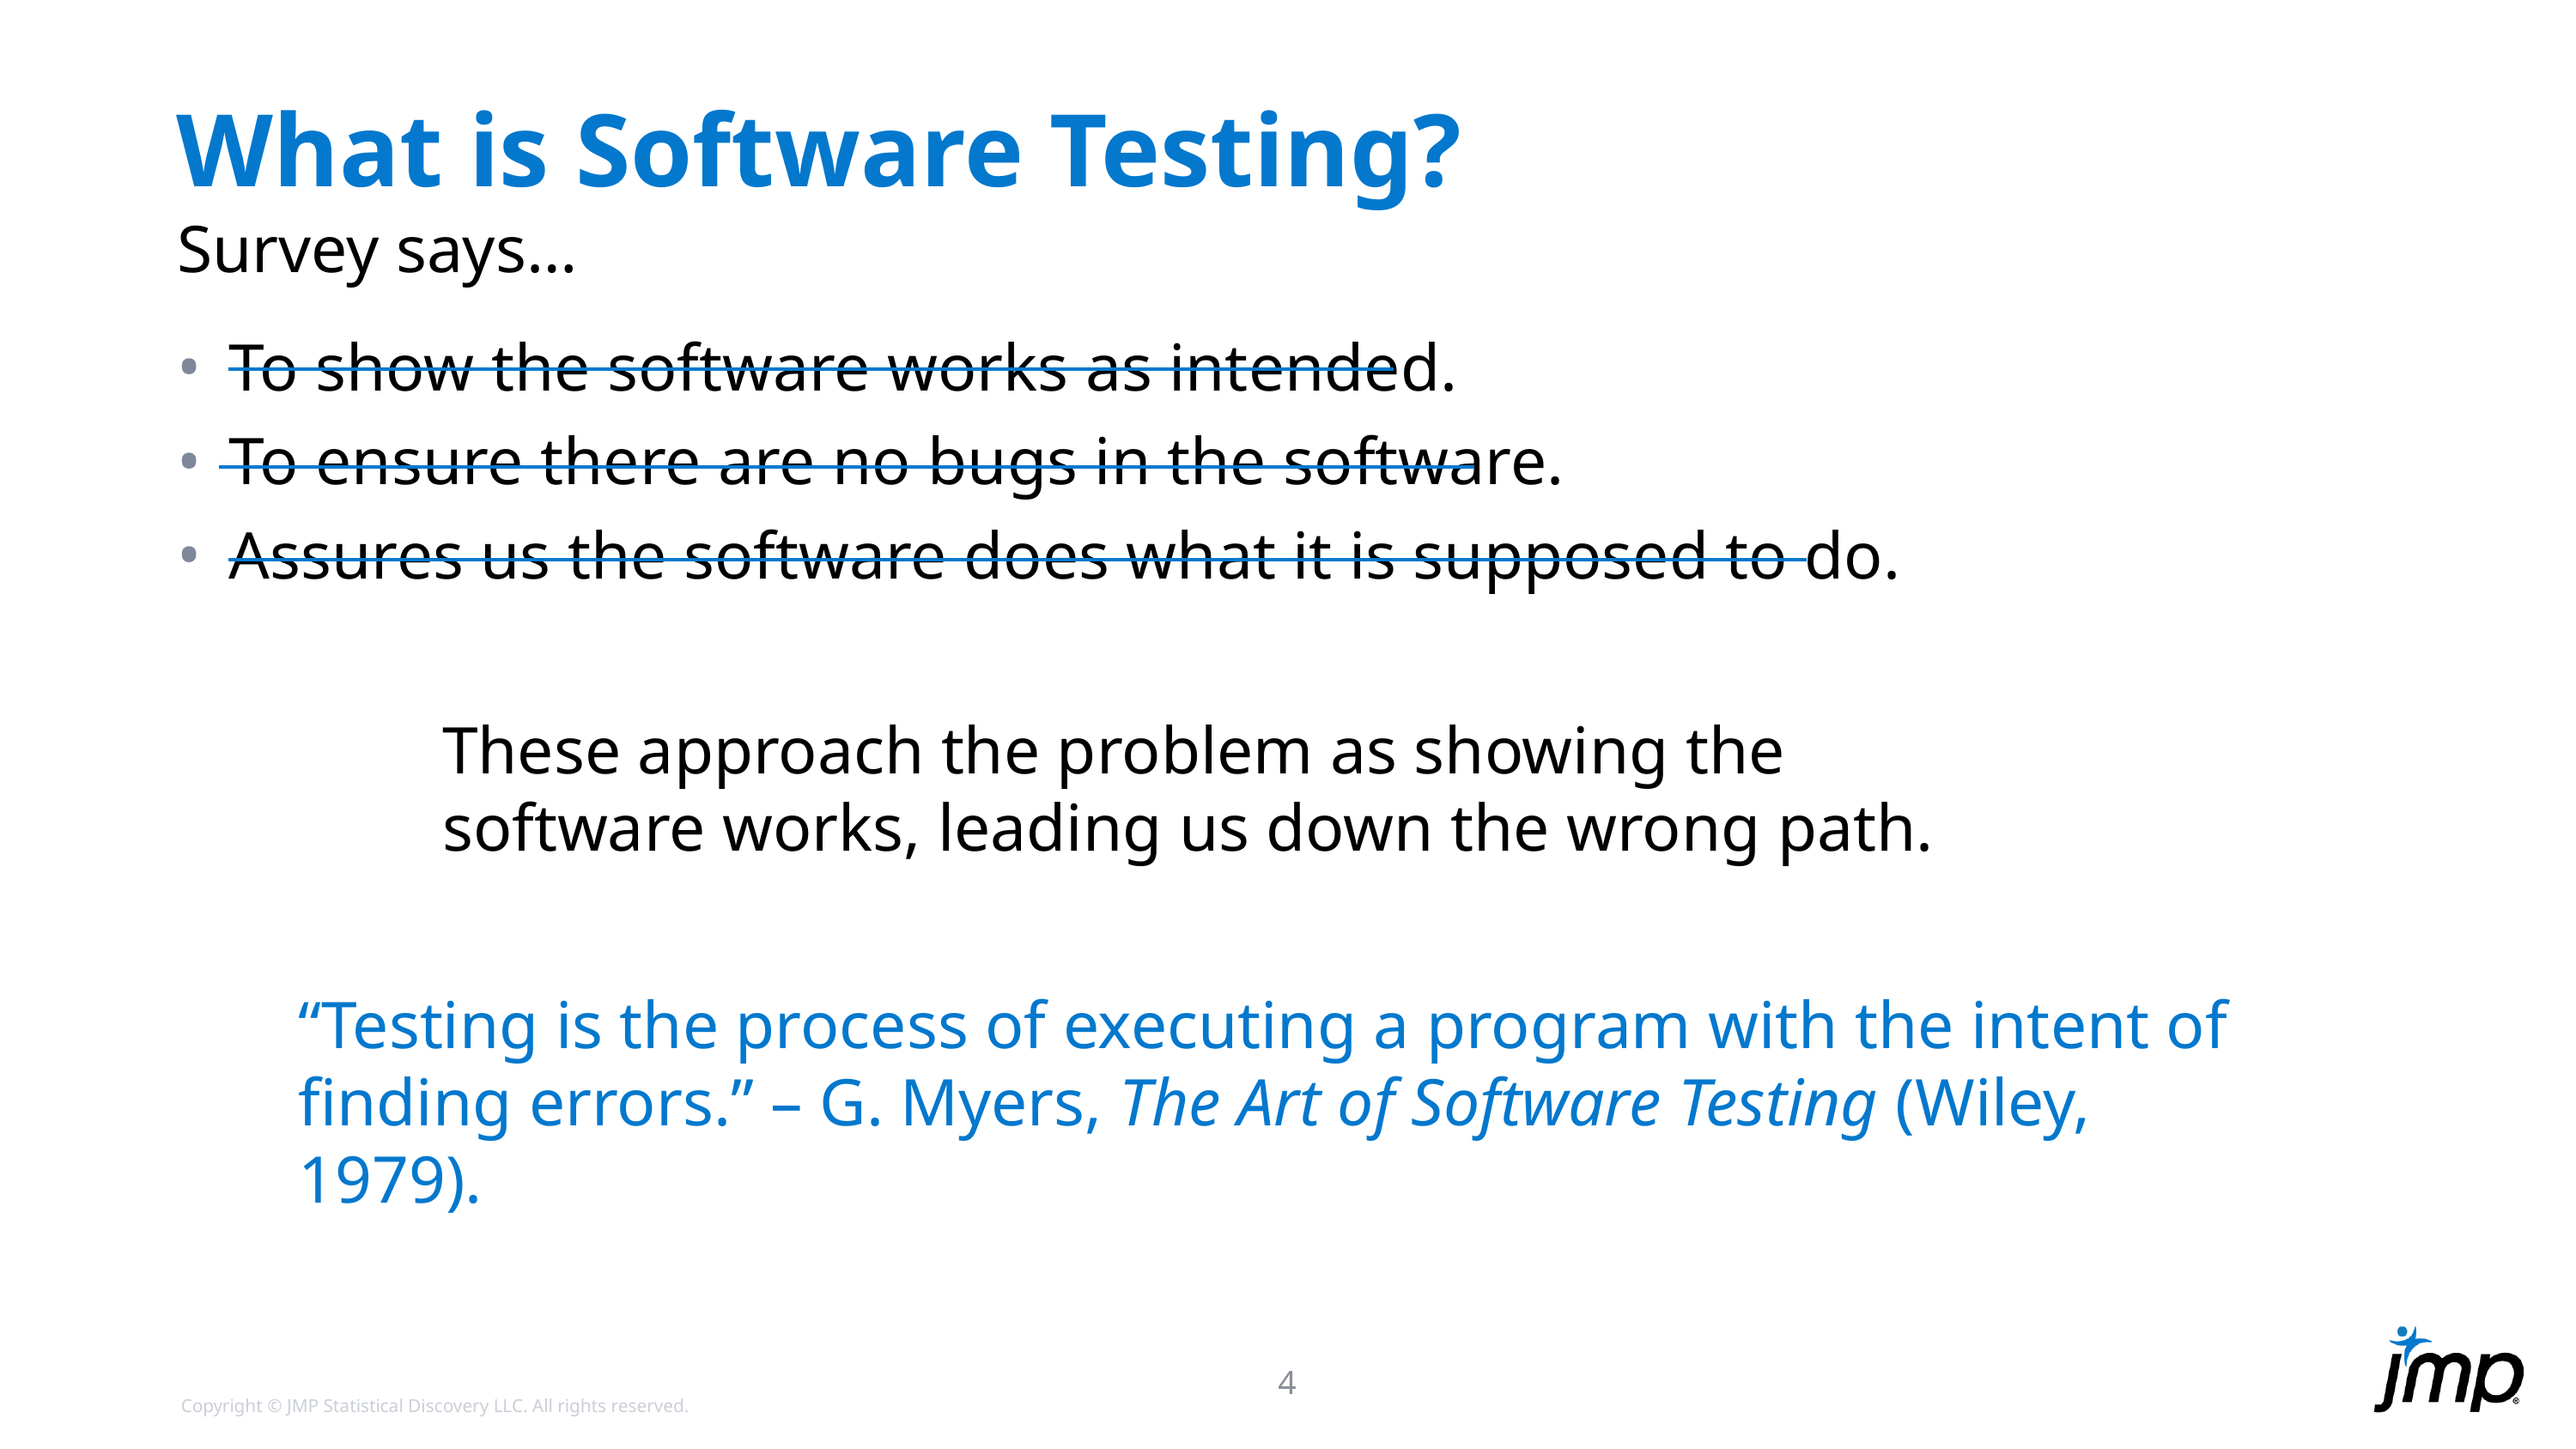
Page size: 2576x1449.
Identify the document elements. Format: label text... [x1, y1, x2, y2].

list To show the software works as intended. To ensure there are no bugs in the software. Assures us the software does what it is supposed to do. [177, 337, 2399, 1305]
slide_number 4 [997, 1345, 1577, 1423]
picture [2370, 1322, 2526, 1416]
title What is Software Testing? [176, 100, 2398, 209]
list Survey says… [177, 220, 2399, 298]
text_box These approach the problem as showing the software works, leading us down the wrong path. [441, 709, 2063, 864]
text_box “Testing is the process of executing a program with the intent of finding errors.” – G. Myers, The Art of Software Testing (Wiley, 1979). [298, 984, 2276, 1216]
